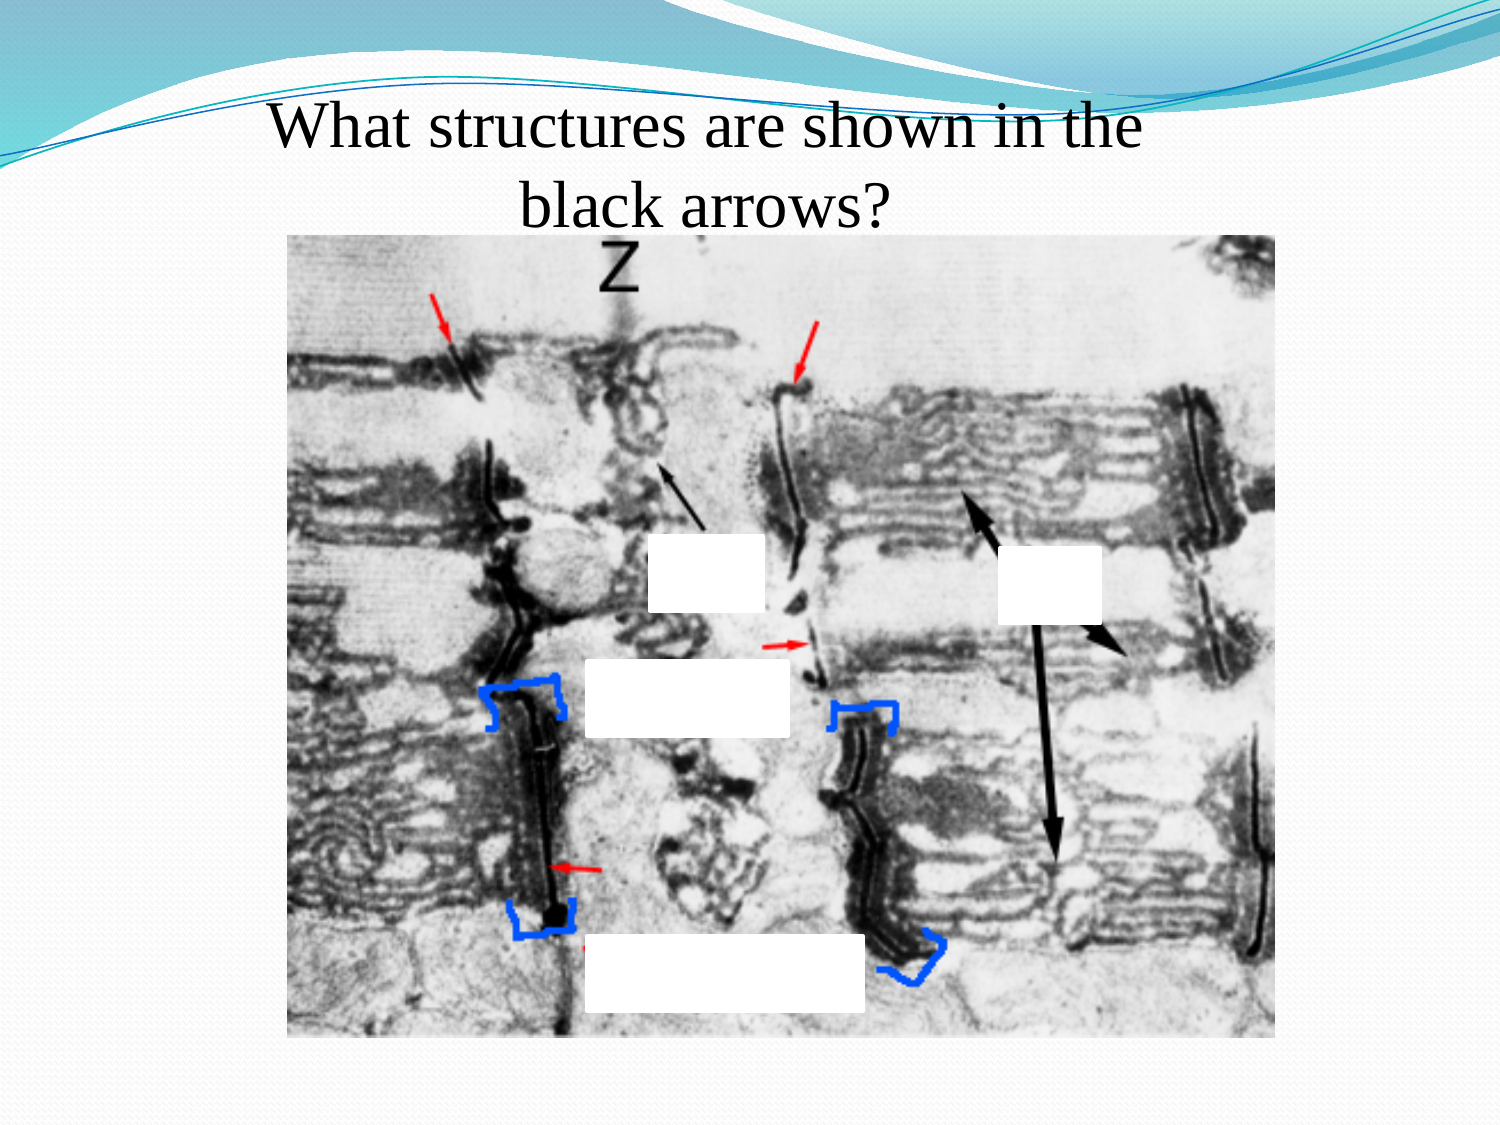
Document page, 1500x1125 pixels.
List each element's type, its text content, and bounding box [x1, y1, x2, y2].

picture [287, 235, 1276, 1038]
text_box What structures are shown in the black arrows? [187, 73, 1225, 248]
